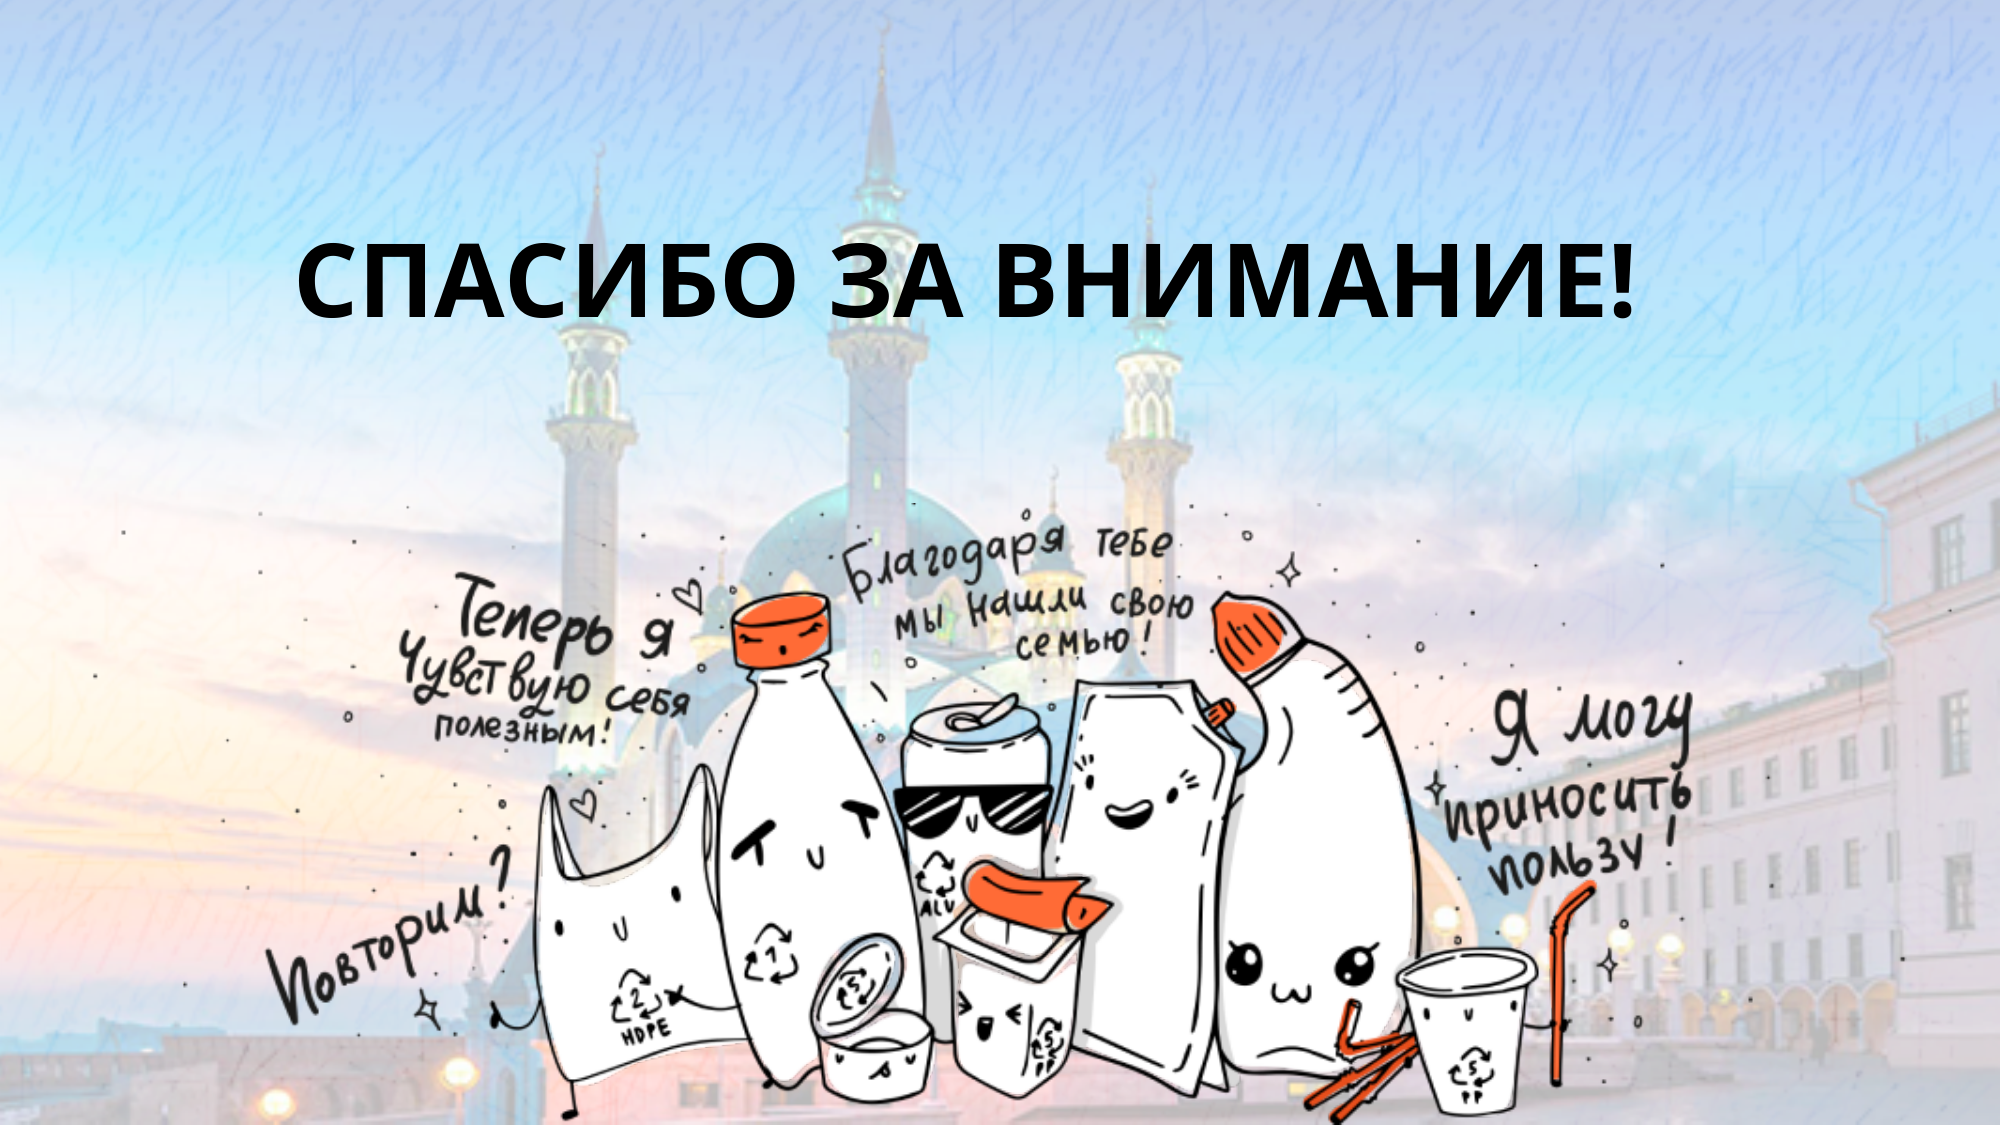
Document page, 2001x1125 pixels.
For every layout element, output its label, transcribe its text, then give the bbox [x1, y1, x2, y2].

title СПАСИБО ЗА ВНИМАНИЕ! [220, 176, 1711, 394]
picture [60, 503, 1965, 1125]
list [839, 232, 1979, 1125]
